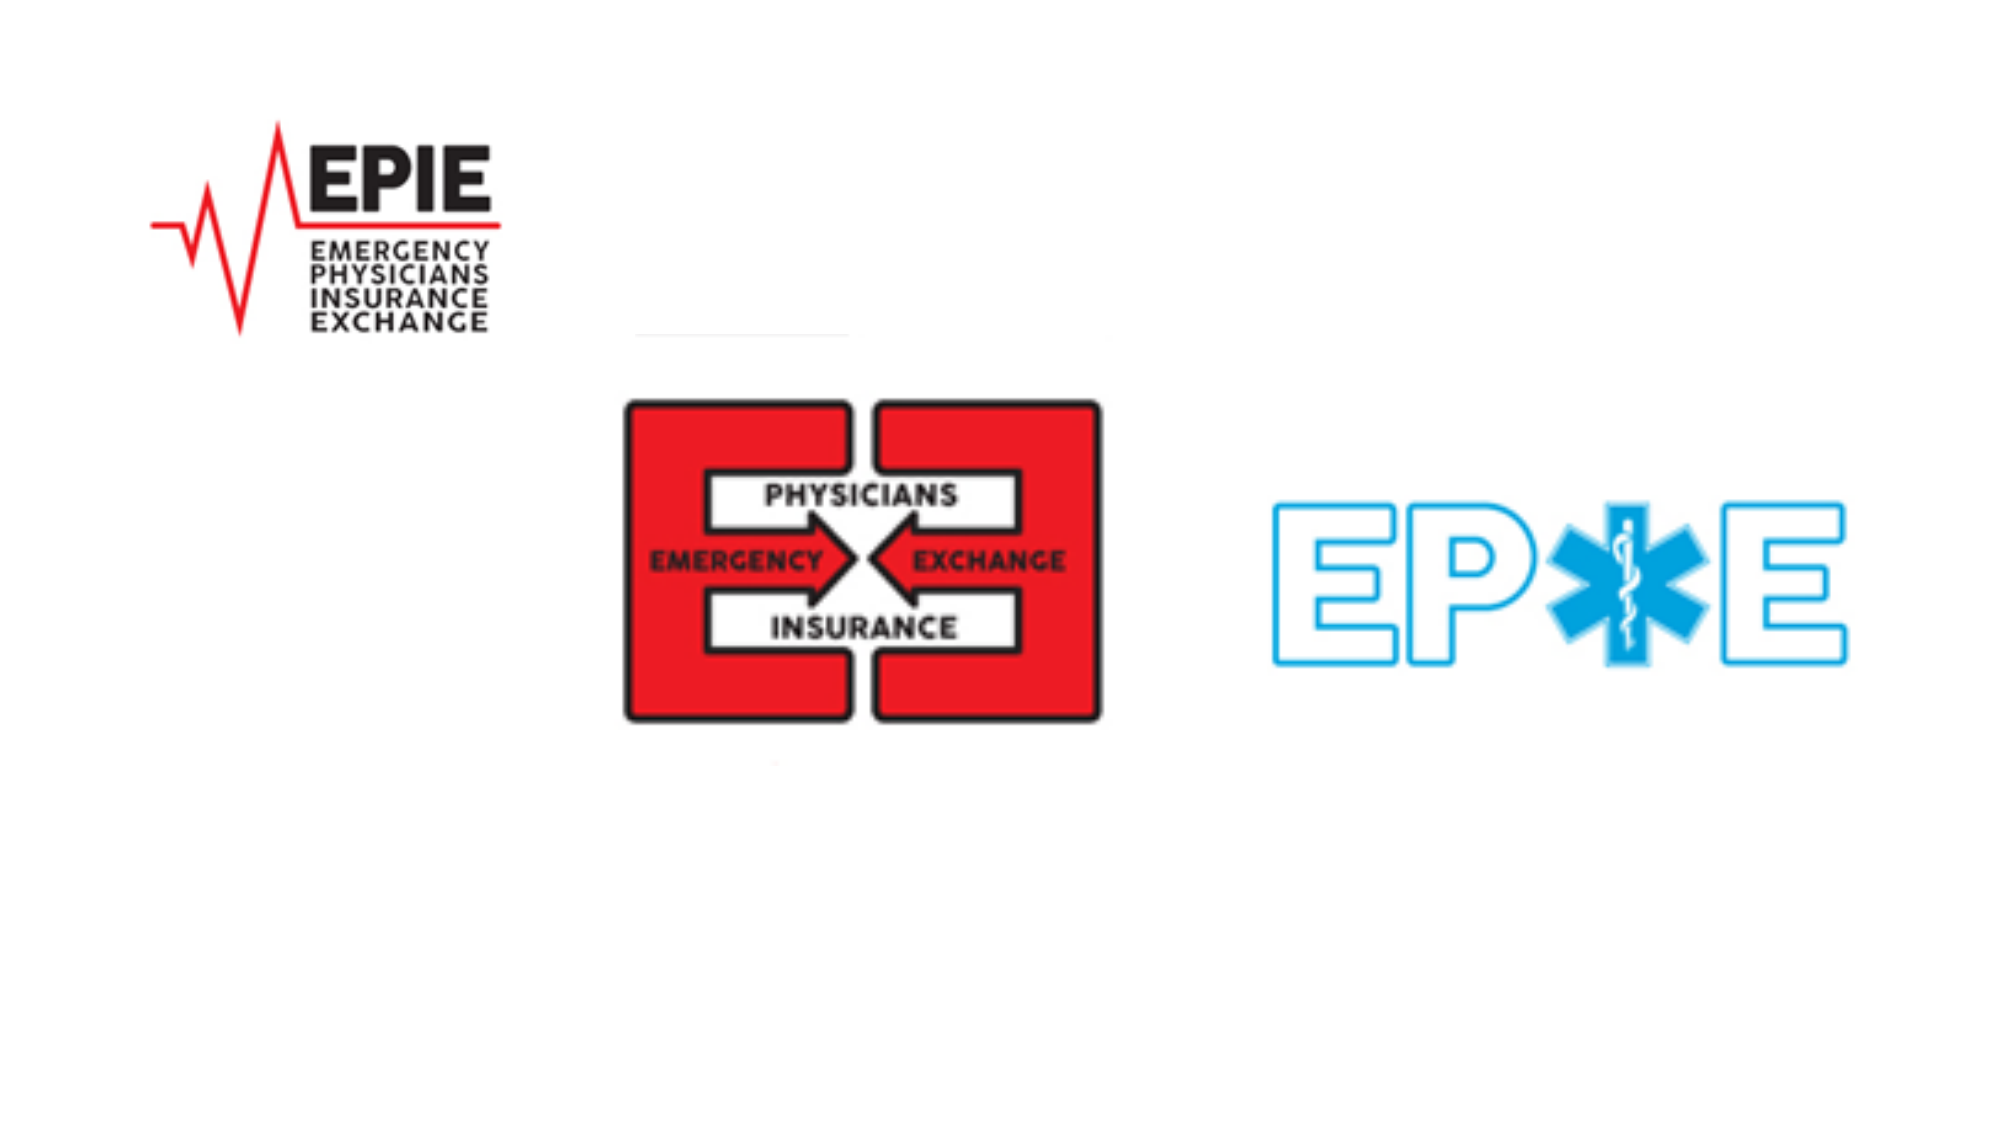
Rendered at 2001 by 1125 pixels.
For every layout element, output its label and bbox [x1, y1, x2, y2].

picture [104, 109, 1149, 766]
picture [1267, 458, 1871, 742]
